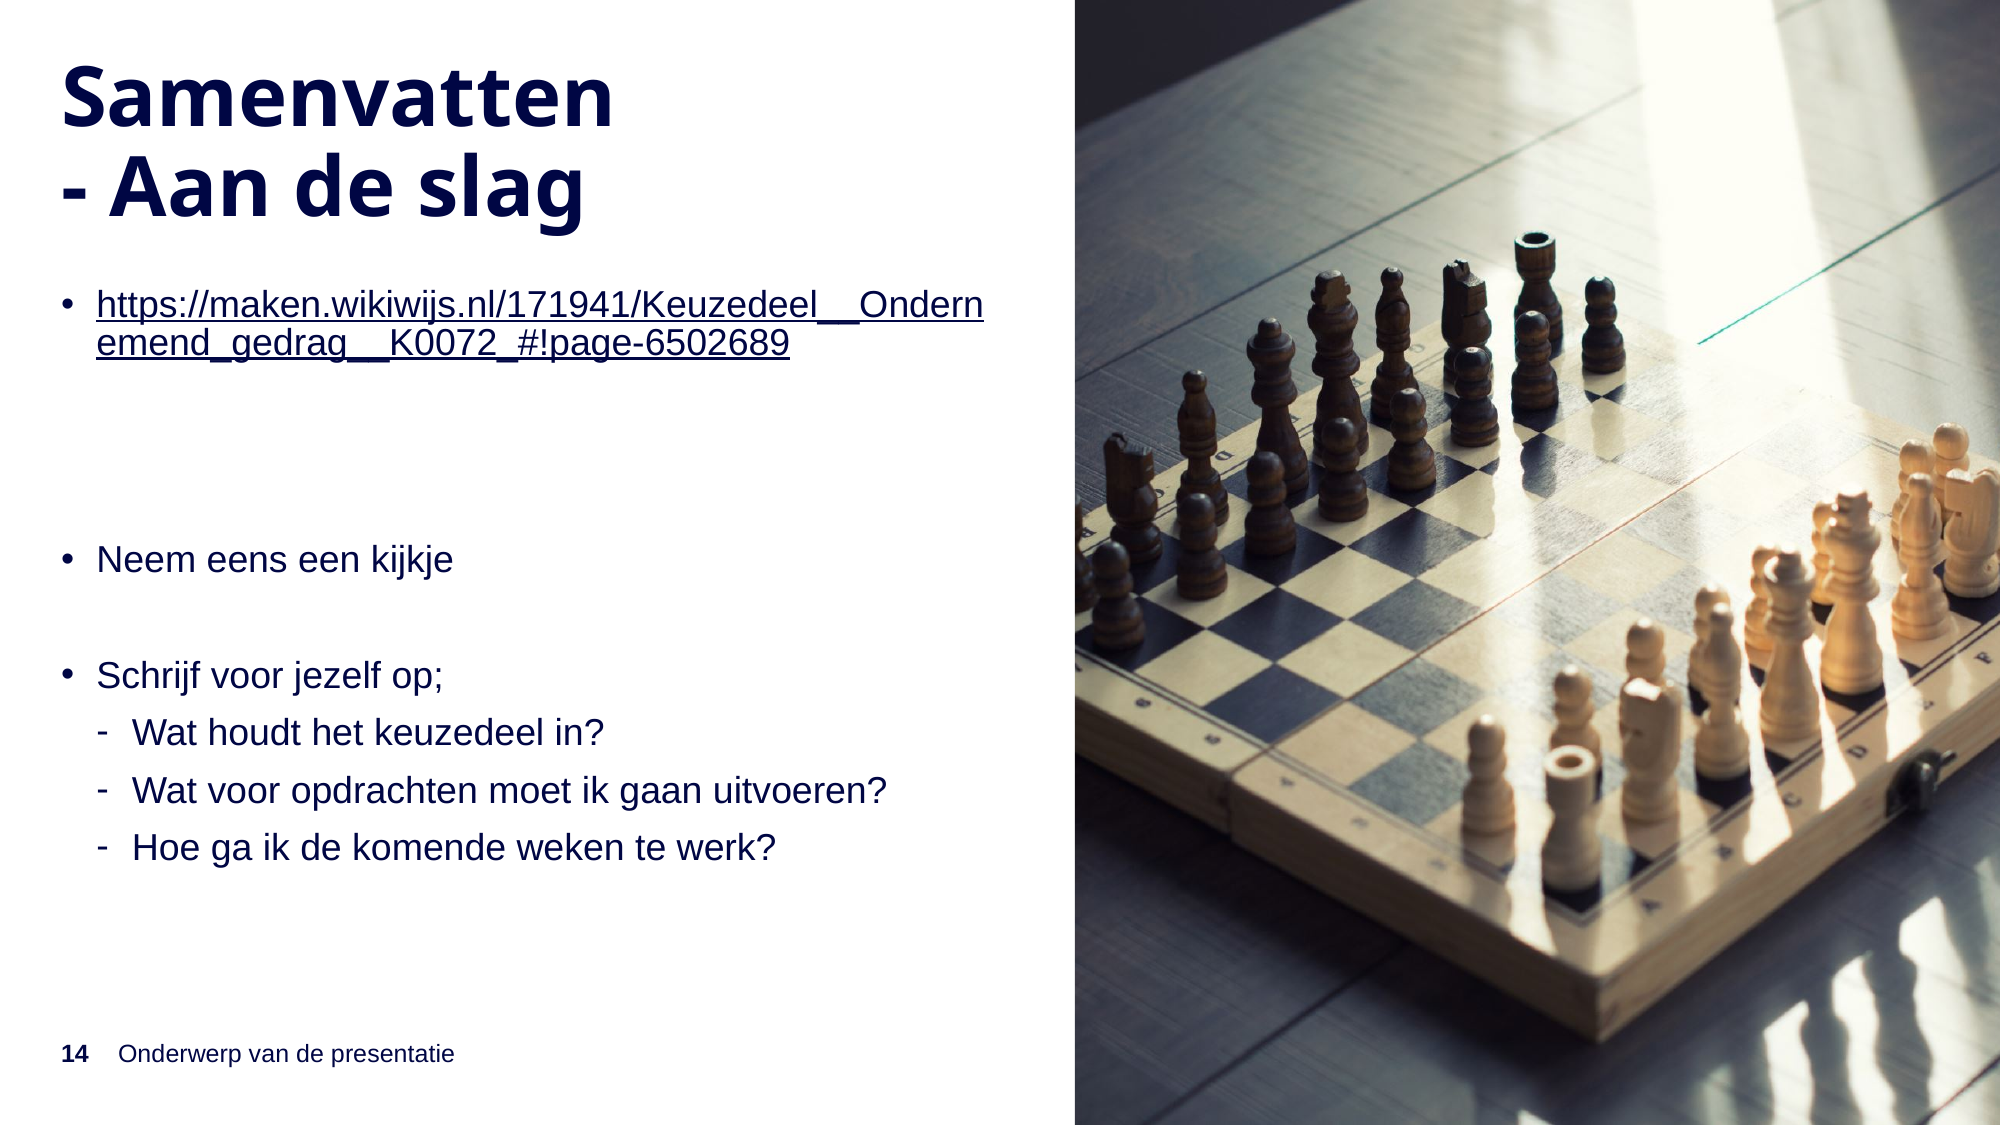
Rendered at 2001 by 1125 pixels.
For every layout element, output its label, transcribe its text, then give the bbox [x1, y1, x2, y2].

list https://maken.wikiwijs.nl/171941/Keuzedeel__Ondernemend_gedrag__K0072_#!page-6502689 Neem eens een kijkje Schrijf voor jezelf op; Wat houdt het keuzedeel in? Wat voor opdrachten moet ik gaan uitvoeren? Hoe ga ik de komende weken te werk? [60, 280, 987, 1006]
slide_number 14 [60, 1037, 113, 1073]
footer Onderwerp van de presentatie [118, 1037, 987, 1073]
picture [1074, 0, 2000, 1125]
title Samenvatten - Aan de slag [60, 48, 986, 239]
